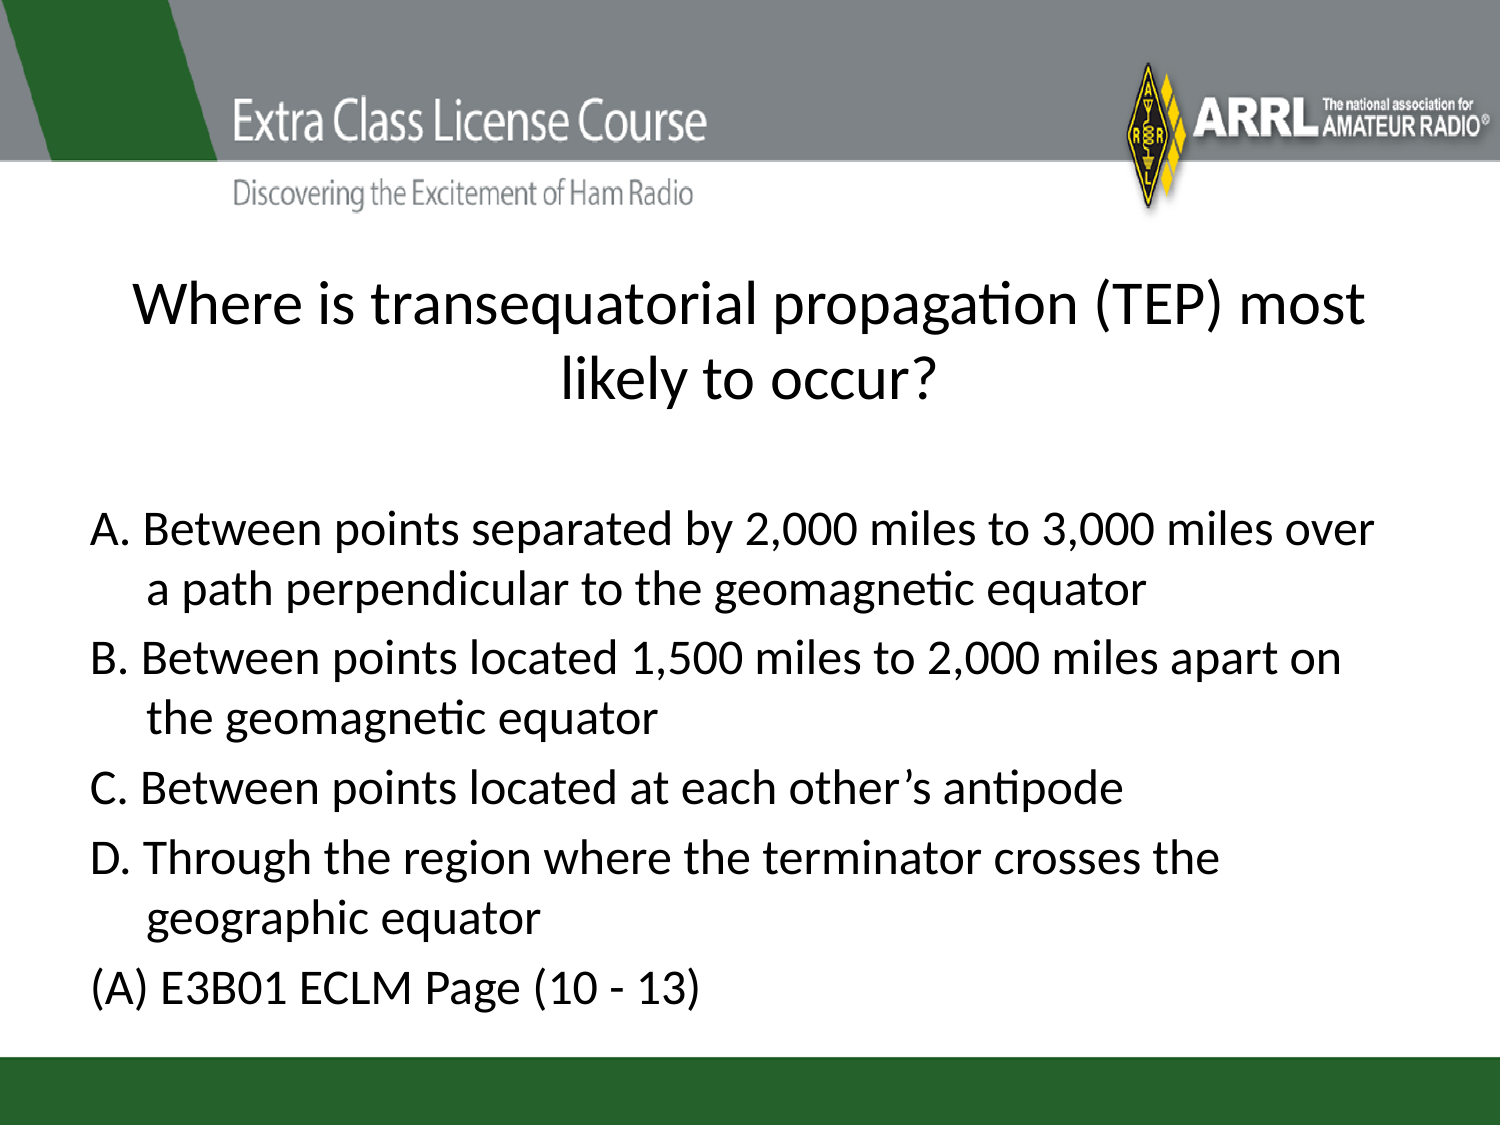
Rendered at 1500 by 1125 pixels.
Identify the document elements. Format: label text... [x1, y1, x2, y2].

list A. Between points separated by 2,000 miles to 3,000 miles over a path perpendicular to the geomagnetic equator B. Between points located 1,500 miles to 2,000 miles apart on the geomagnetic equator C. Between points located at each other’s antipode D. Through the region where the terminator crosses the geographic equator (A) E3B01 ECLM Page (10 - 13) [75, 487, 1425, 1005]
picture [0, 0, 1500, 1125]
title Where is transequatorial propagation (TEP) most likely to occur? [75, 254, 1425, 435]
